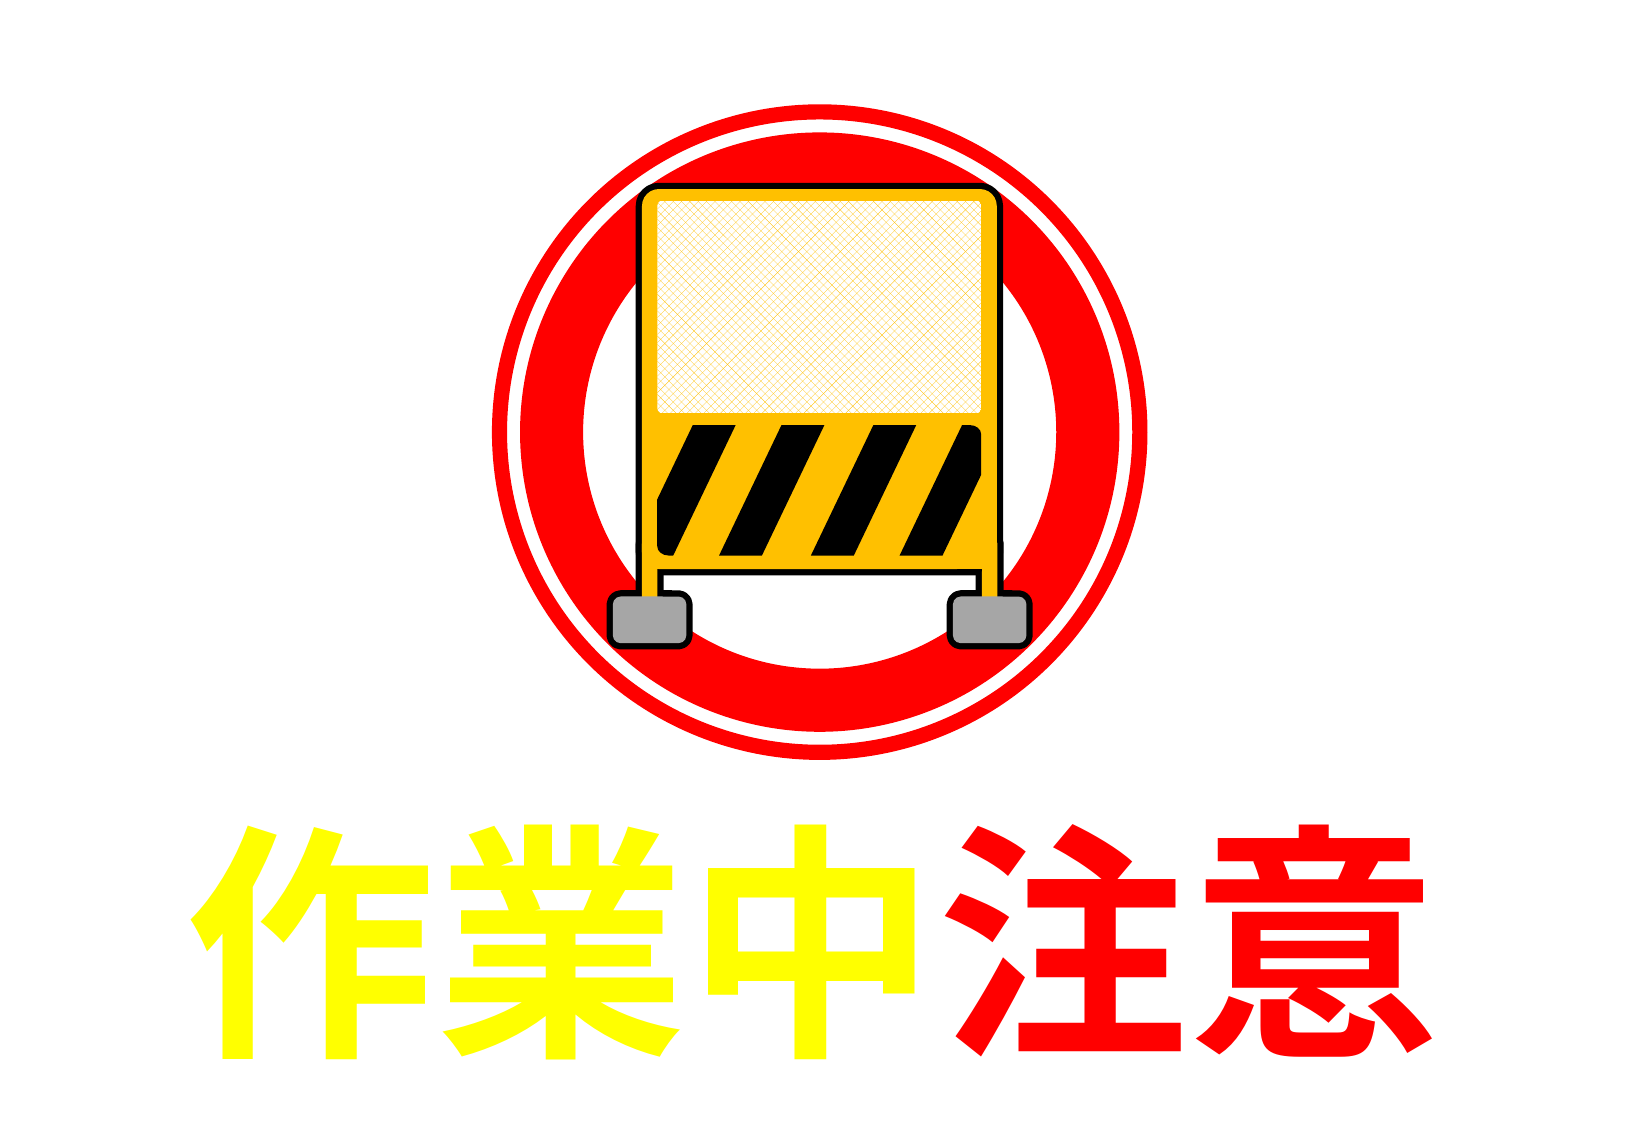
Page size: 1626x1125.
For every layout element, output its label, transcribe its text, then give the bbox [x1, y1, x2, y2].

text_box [491, 104, 1148, 761]
text_box 作業中注意 [0, 779, 1625, 1095]
